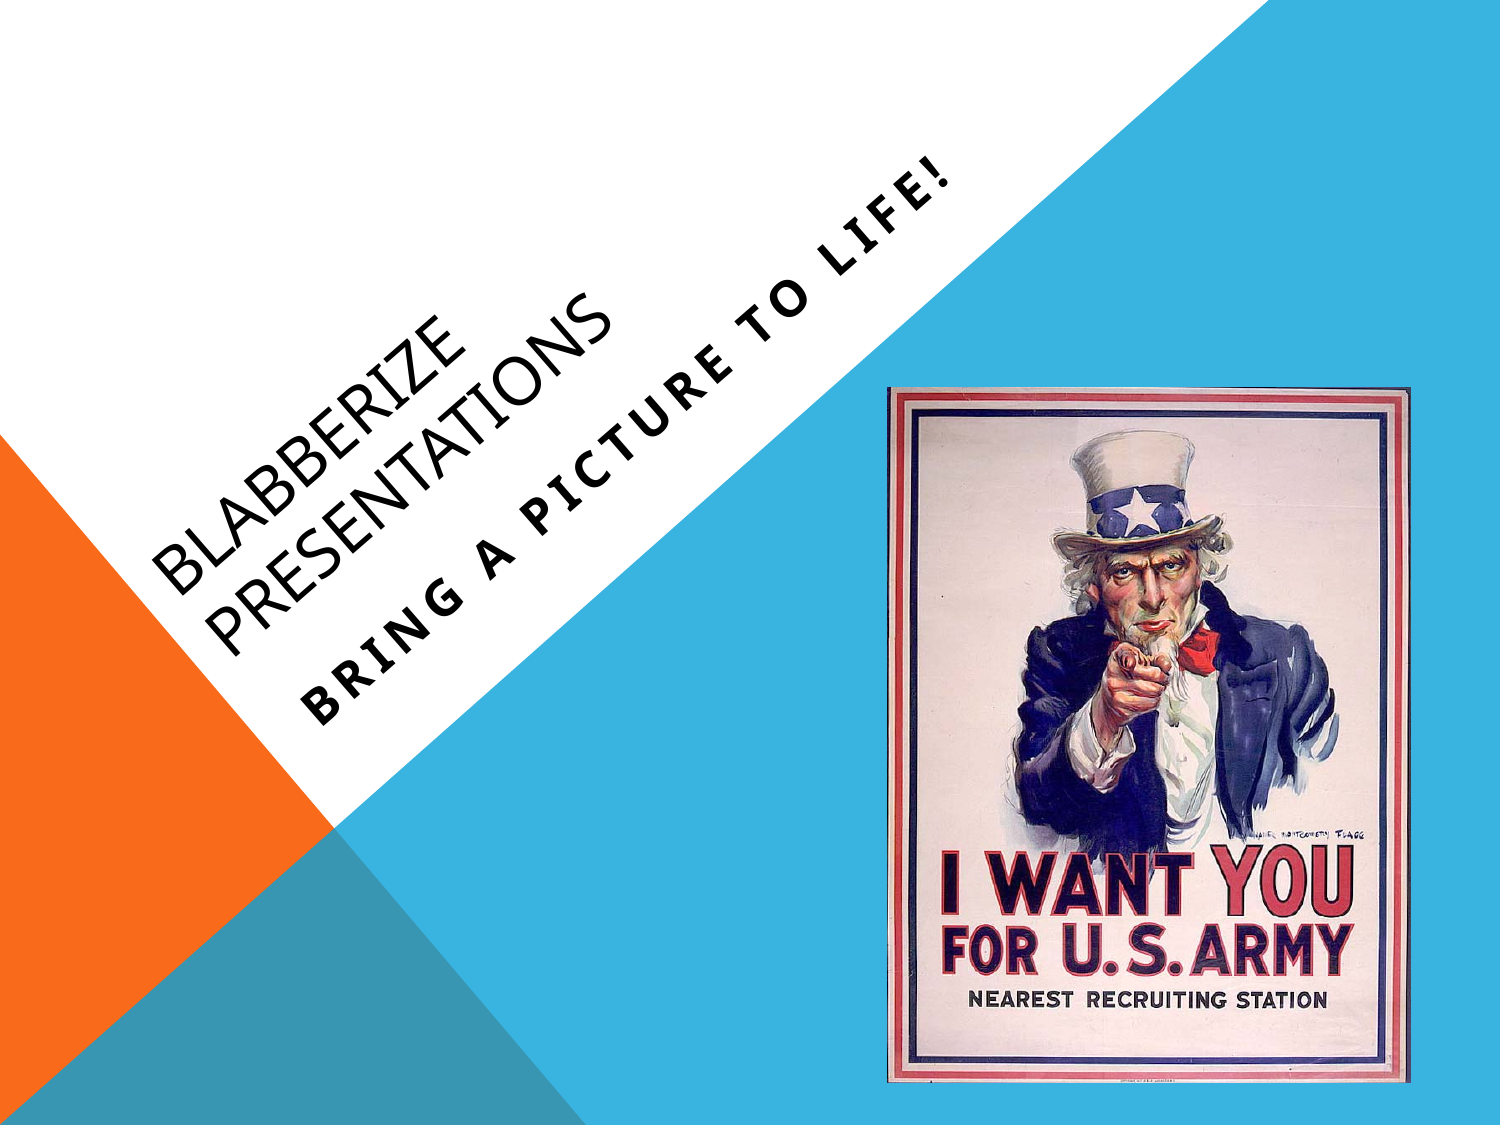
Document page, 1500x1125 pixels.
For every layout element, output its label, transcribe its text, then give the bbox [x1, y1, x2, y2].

title Blabberize Presentations [99, 0, 929, 682]
subtitle Bring a picture to life! [275, 0, 1117, 742]
picture [887, 387, 1411, 1084]
